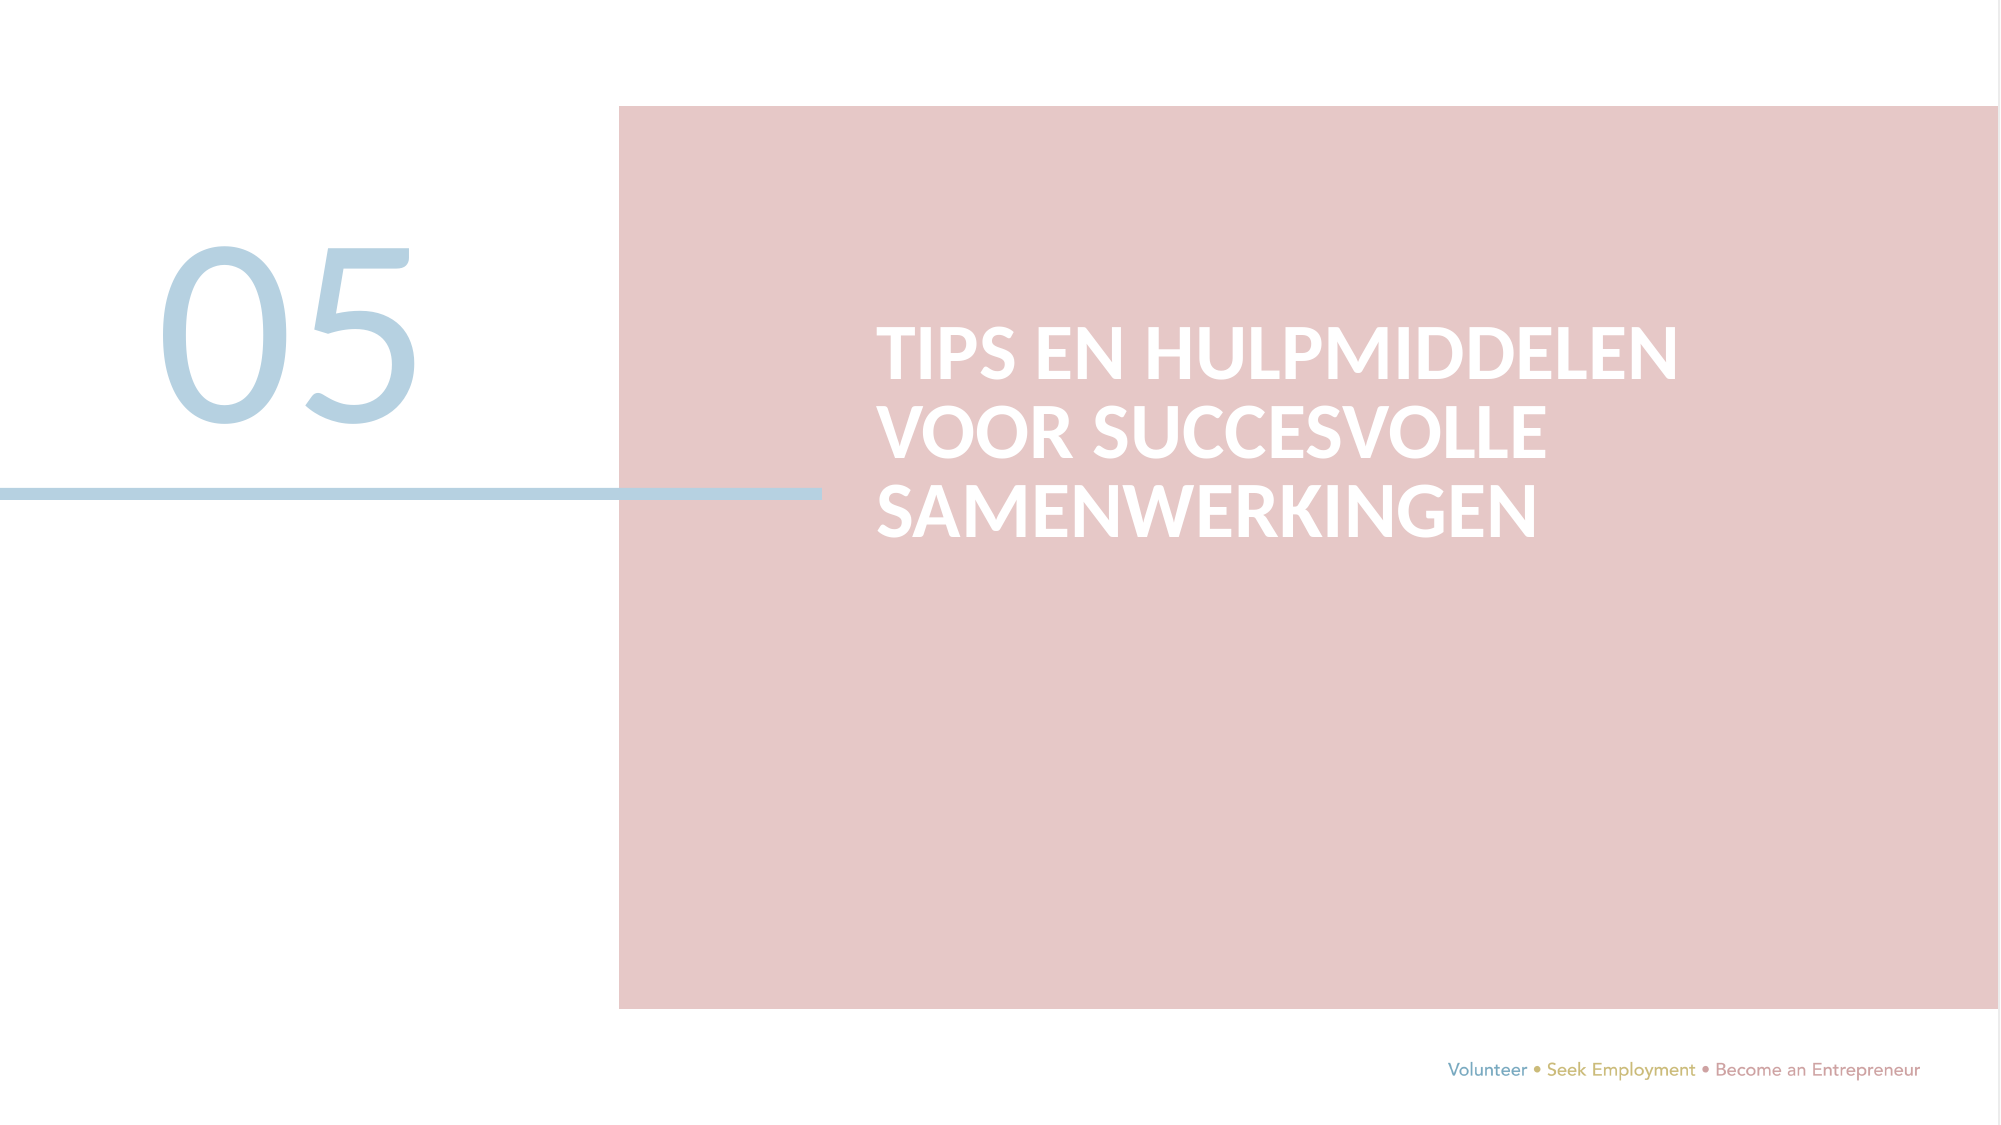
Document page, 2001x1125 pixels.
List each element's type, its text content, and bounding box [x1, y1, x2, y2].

list TIPS EN HULPMIDDELEN VOOR SUCCESVOLLE SAMENWERKINGEN [861, 308, 1704, 709]
picture [1418, 1046, 1971, 1103]
list 05 [141, 180, 481, 277]
